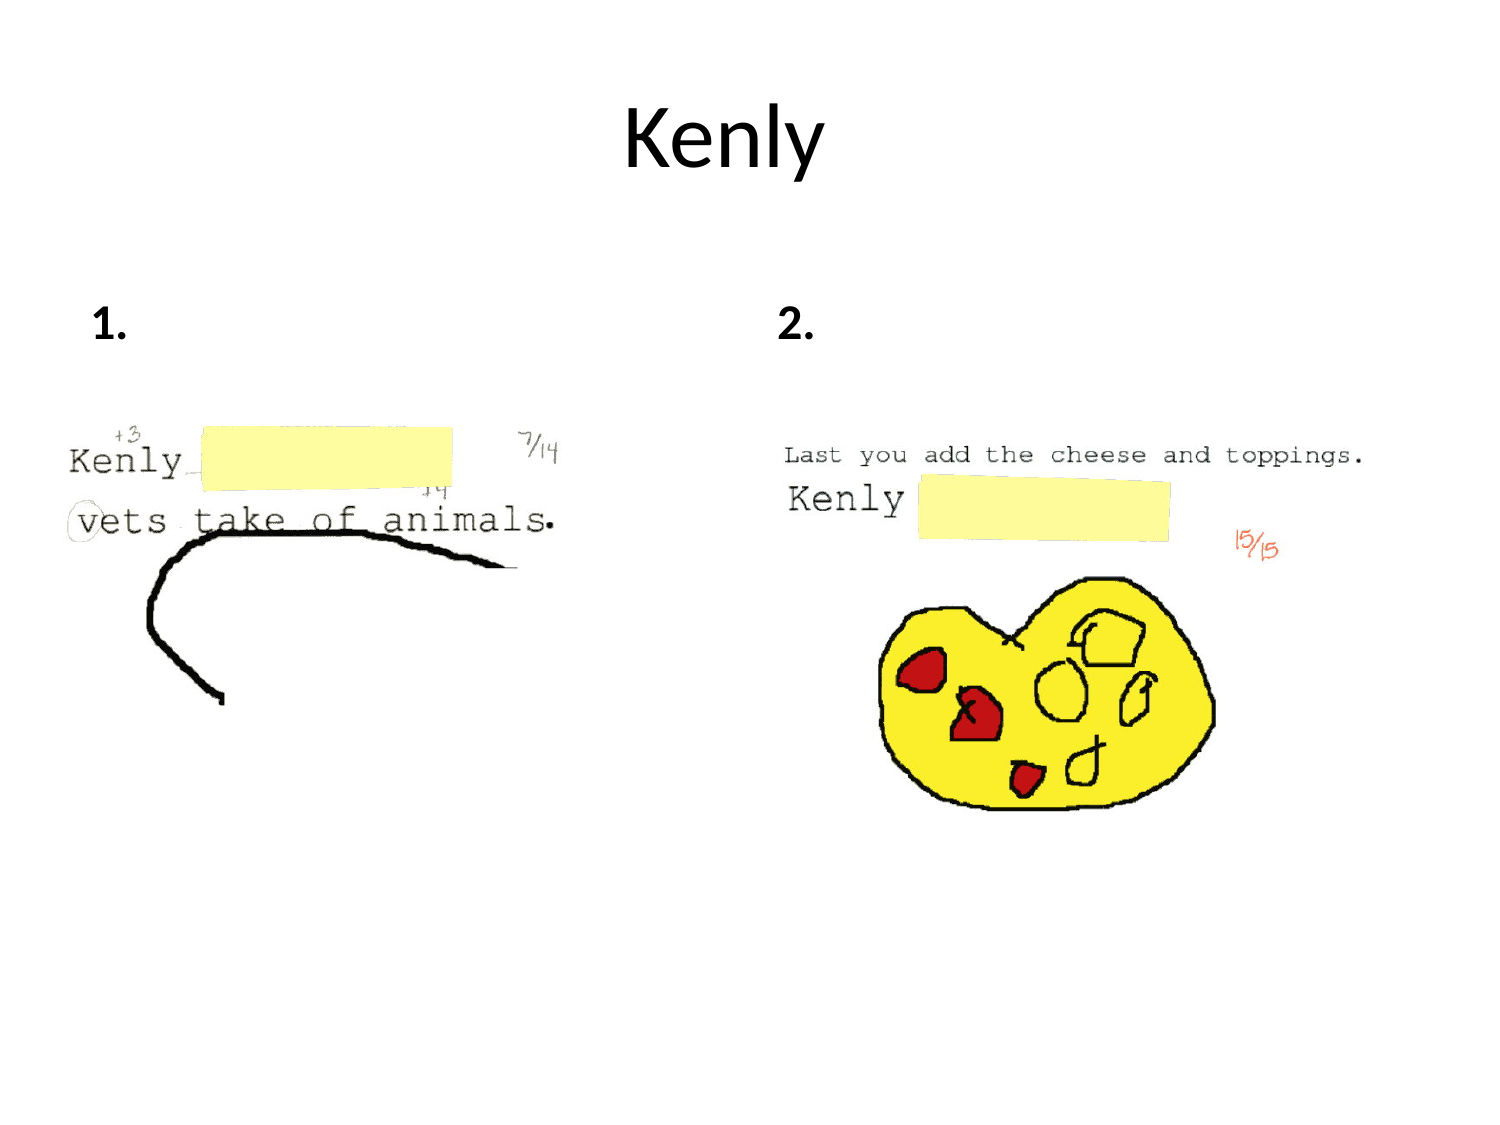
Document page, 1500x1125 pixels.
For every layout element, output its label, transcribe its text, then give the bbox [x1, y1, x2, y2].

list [761, 425, 1426, 936]
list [62, 424, 726, 935]
title Kenly [50, 37, 1400, 225]
list 2. [761, 251, 1425, 357]
list 1. [75, 251, 738, 357]
